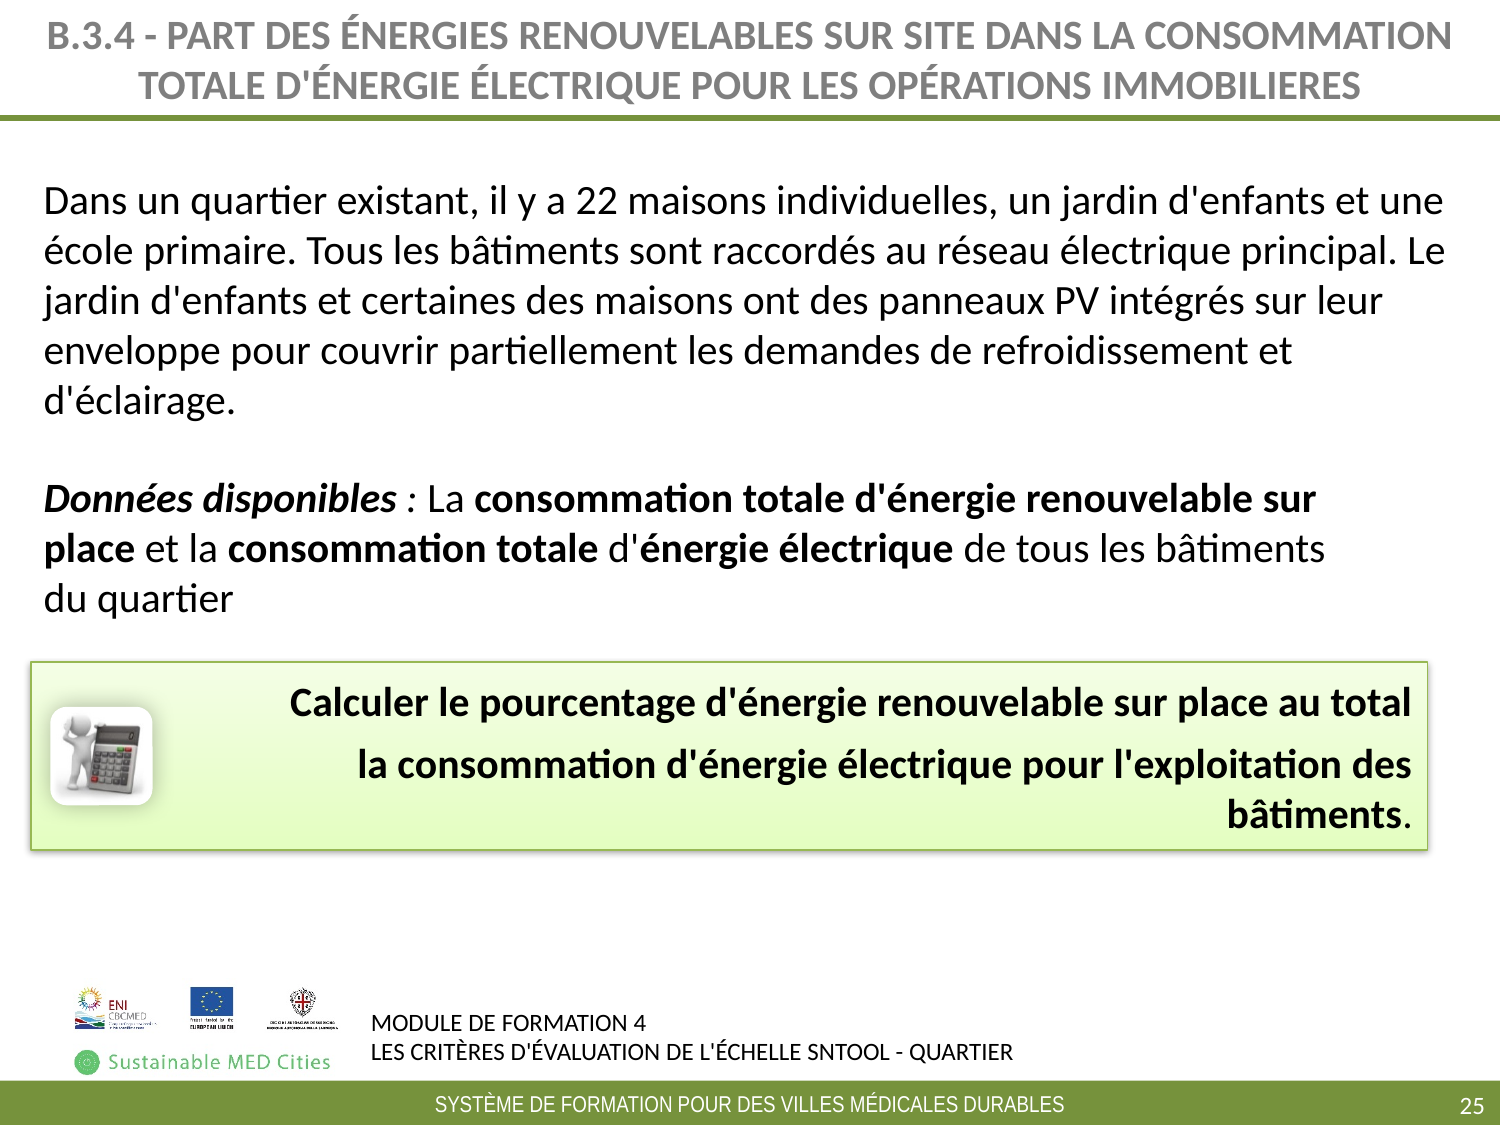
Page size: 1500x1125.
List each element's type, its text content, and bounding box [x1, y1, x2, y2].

text_box Données disponibles : La consommation totale d'énergie renouvelable sur place et la consommation totale d'énergie électrique de tous les bâtiments du quartier [28, 462, 1380, 590]
list Dans un quartier existant, il y a 22 maisons individuelles, un jardin d'enfants et une école primaire. Tous les bâtiments sont raccordés au réseau électrique principal. Le jardin d'enfants et certaines des maisons ont des panneaux PV intégrés sur leur enveloppe pour couvrir partiellement les demandes de refroidissement et d'éclairage. [28, 165, 1488, 338]
slide_number ‹#› [1399, 1074, 1500, 1125]
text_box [30, 661, 1428, 851]
title B.3.4 - PART DES ÉNERGIES RENOUVELABLES SUR SITE DANS LA CONSOMMATION TOTALE D'ÉNERGIE ÉLECTRIQUE POUR LES OPÉRATIONS IMMOBILIERES [0, 0, 1500, 117]
picture [62, 978, 356, 1080]
